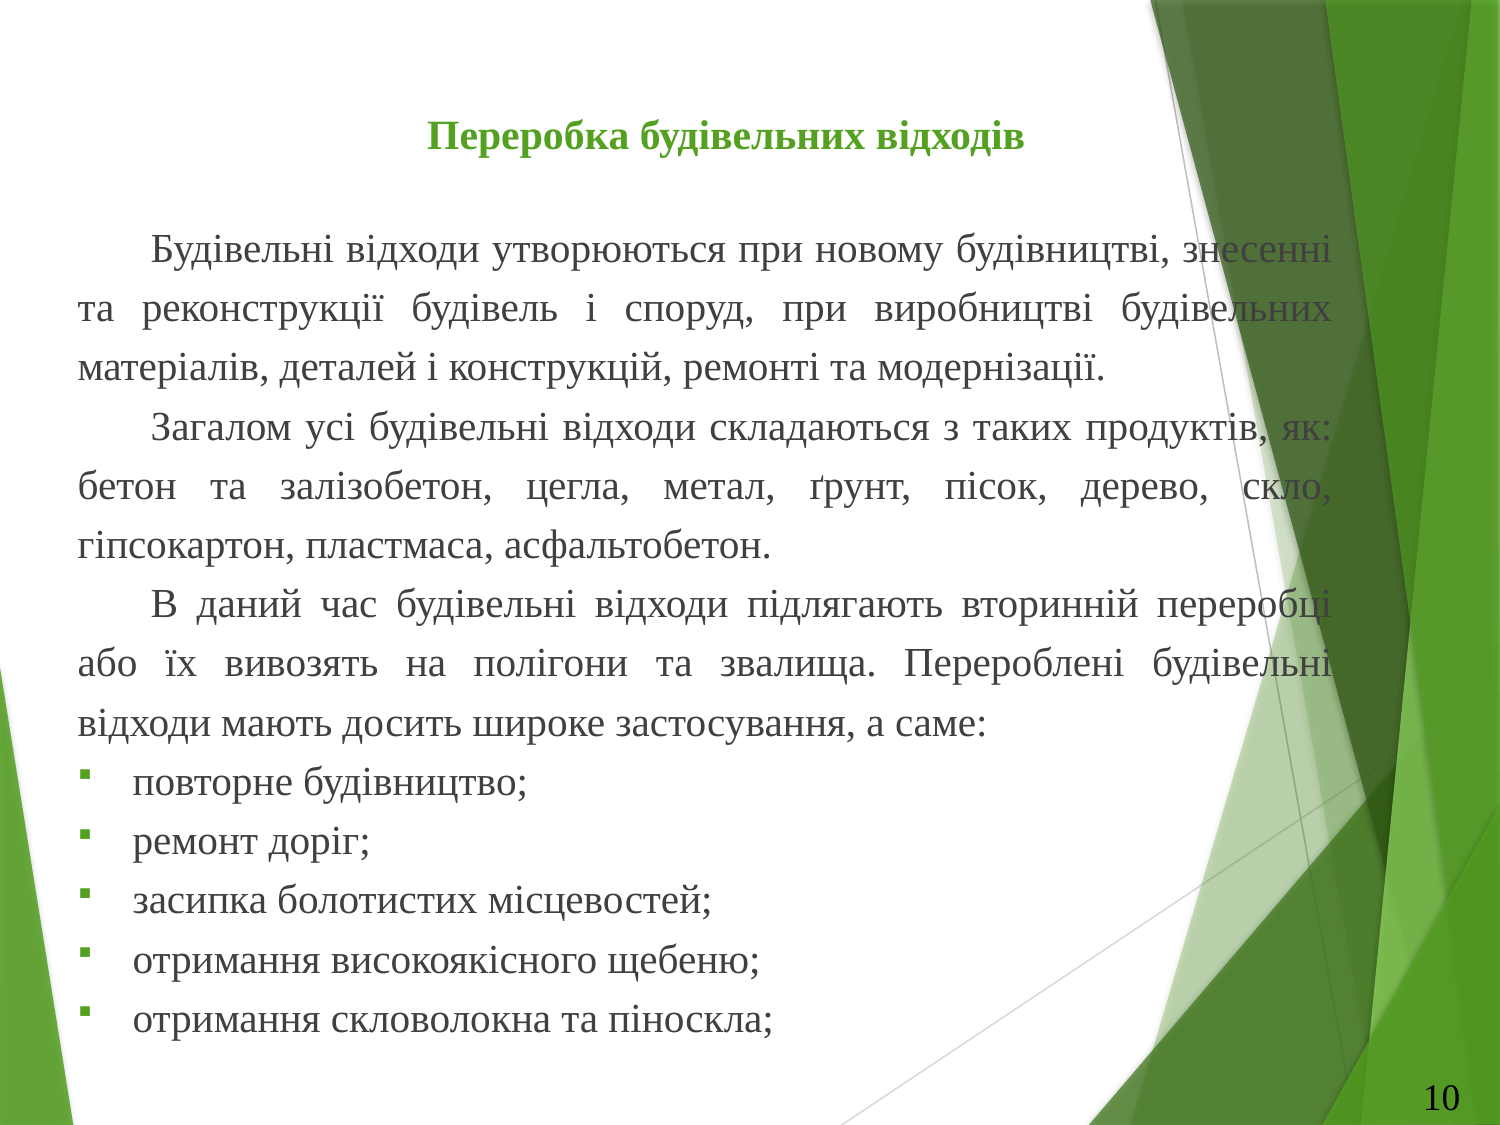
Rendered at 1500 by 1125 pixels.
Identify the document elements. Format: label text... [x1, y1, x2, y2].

list Будівельні відходи утворюються при новому будівництві, знесенні та реконструкції будівель і споруд, при виробництві будівельних матеріалів, деталей і конструкцій, ремонті та модернізації. Загалом усі будівельні відходи складаються з таких продуктів, як: бетон та залізобетон, цегла, метал, ґрунт, пісок, дерево, скло, гіпсокартон, пластмаса, асфальтобетон. В даний час будівельні відходи підлягають вторинній переробці або їх вивозять на полігони та звалища. Перероблені будівельні відходи мають досить широке застосування, а саме: повторне будівництво; ремонт доріг; засипка болотистих місцевостей; отримання високоякісного щебеню; отримання скловолокна та піноскла; [62, 203, 1348, 1077]
title Переробка будівельних відходів [99, 99, 1353, 191]
slide_number 10 [1390, 1065, 1476, 1125]
